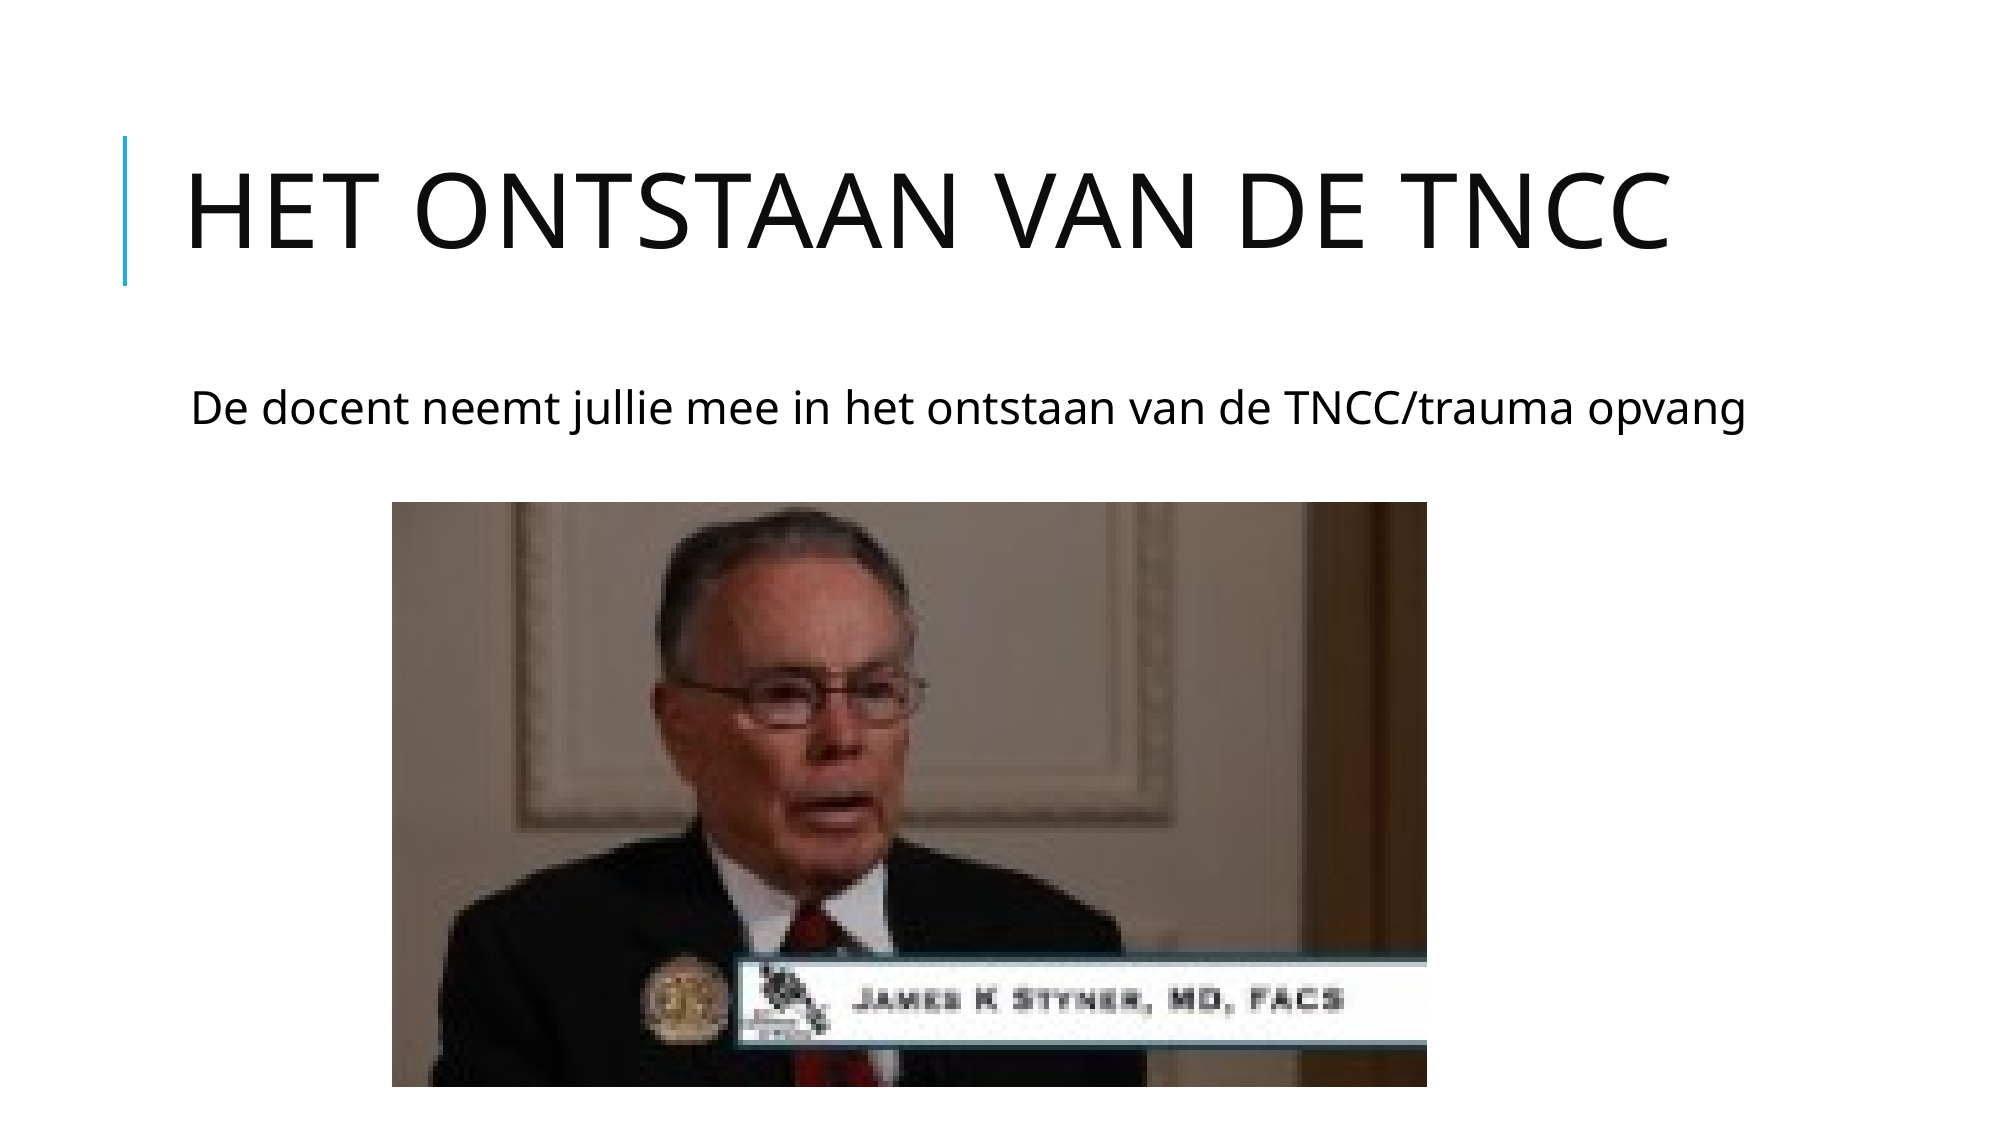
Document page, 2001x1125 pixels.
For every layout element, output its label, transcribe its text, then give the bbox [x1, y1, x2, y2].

list De docent neemt jullie mee in het ontstaan van de TNCC/trauma opvang [168, 377, 1763, 1038]
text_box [391, 501, 1428, 1088]
title Het ontstaan van de TNCC [168, 96, 1763, 342]
